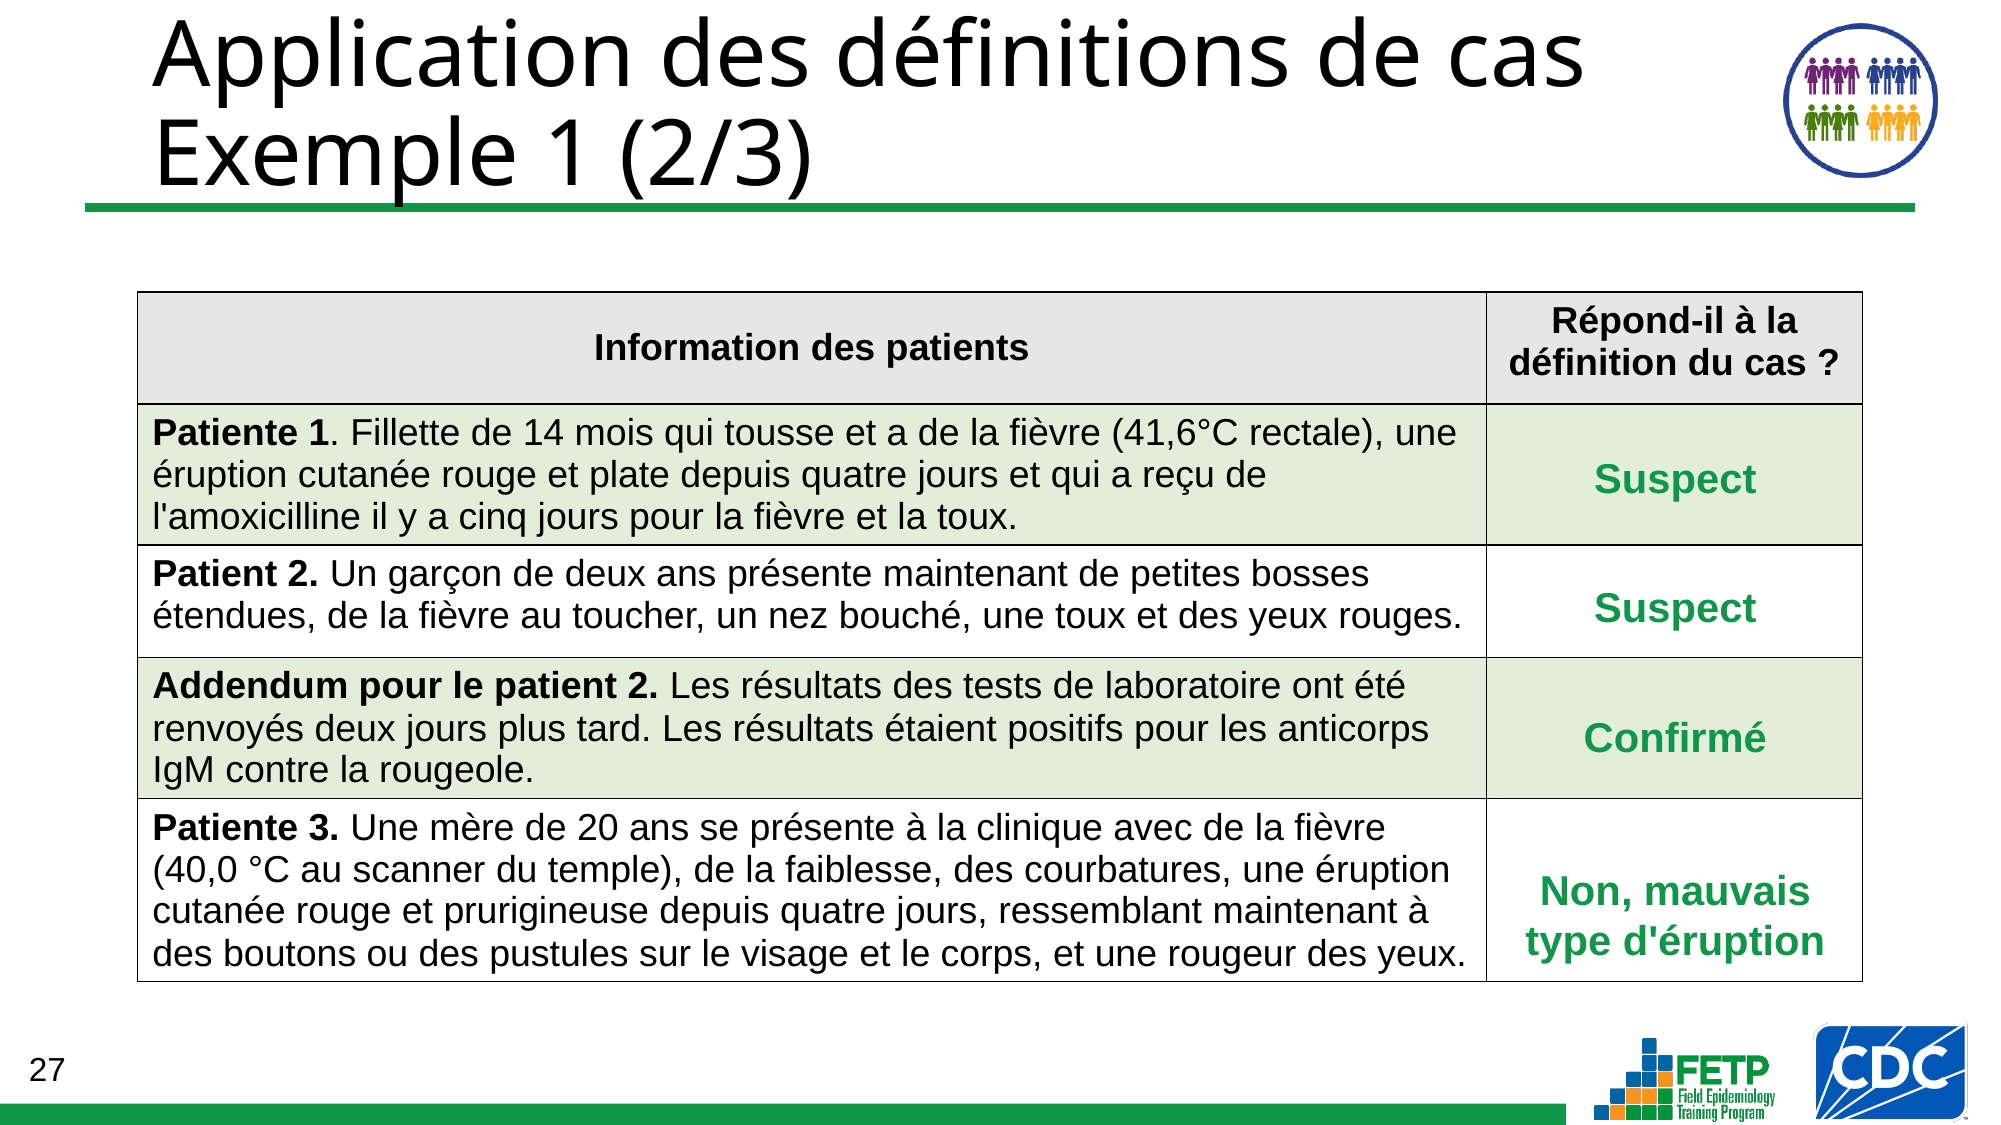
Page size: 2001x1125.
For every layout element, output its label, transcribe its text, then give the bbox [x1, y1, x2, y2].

text_box Non, mauvais type d'éruption [1488, 856, 1863, 972]
picture [1863, 23, 1938, 178]
table_cell Patient 2. Un garçon de deux ans présente maintenant de petites bosses étendues, de la fièvre au toucher, un nez bouché, une toux et des yeux rouges. [138, 546, 1486, 657]
text_box Suspect [1488, 573, 1863, 639]
text_box Suspect [1488, 444, 1863, 510]
table_cell [1487, 658, 1862, 798]
table_cell [1487, 546, 1862, 657]
table_cell [1487, 799, 1862, 981]
picture [1594, 1038, 1775, 1122]
text_box Application des définitions de cas Exemple 1 (2/3) [137, 0, 1863, 207]
table_cell Patiente 1. Fillette de 14 mois qui tousse et a de la fièvre (41,6°C rectale), une éruption cutanée rouge et plate depuis quatre jours et qui a reçu de l'amoxicilline il y a cinq jours pour la fièvre et la toux. [138, 405, 1486, 544]
table_header Information des patients [138, 293, 1486, 403]
text_box Confirmé [1488, 703, 1863, 769]
picture [1813, 1023, 1968, 1122]
table_cell Patiente 3. Une mère de 20 ans se présente à la clinique avec de la fièvre (40,0 °C au scanner du temple), de la faiblesse, des courbatures, une éruption cutanée rouge et prurigineuse depuis quatre jours, ressemblant maintenant à des boutons ou des pustules sur le visage et le corps, et une rougeur des yeux. [138, 799, 1486, 981]
table_cell [1487, 405, 1862, 544]
table_header Répond-il à la définition du cas ? [1487, 293, 1862, 403]
table_cell Addendum pour le patient 2. Les résultats des tests de laboratoire ont été renvoyés deux jours plus tard. Les résultats étaient positifs pour les anticorps IgM contre la rougeole. [138, 658, 1486, 798]
